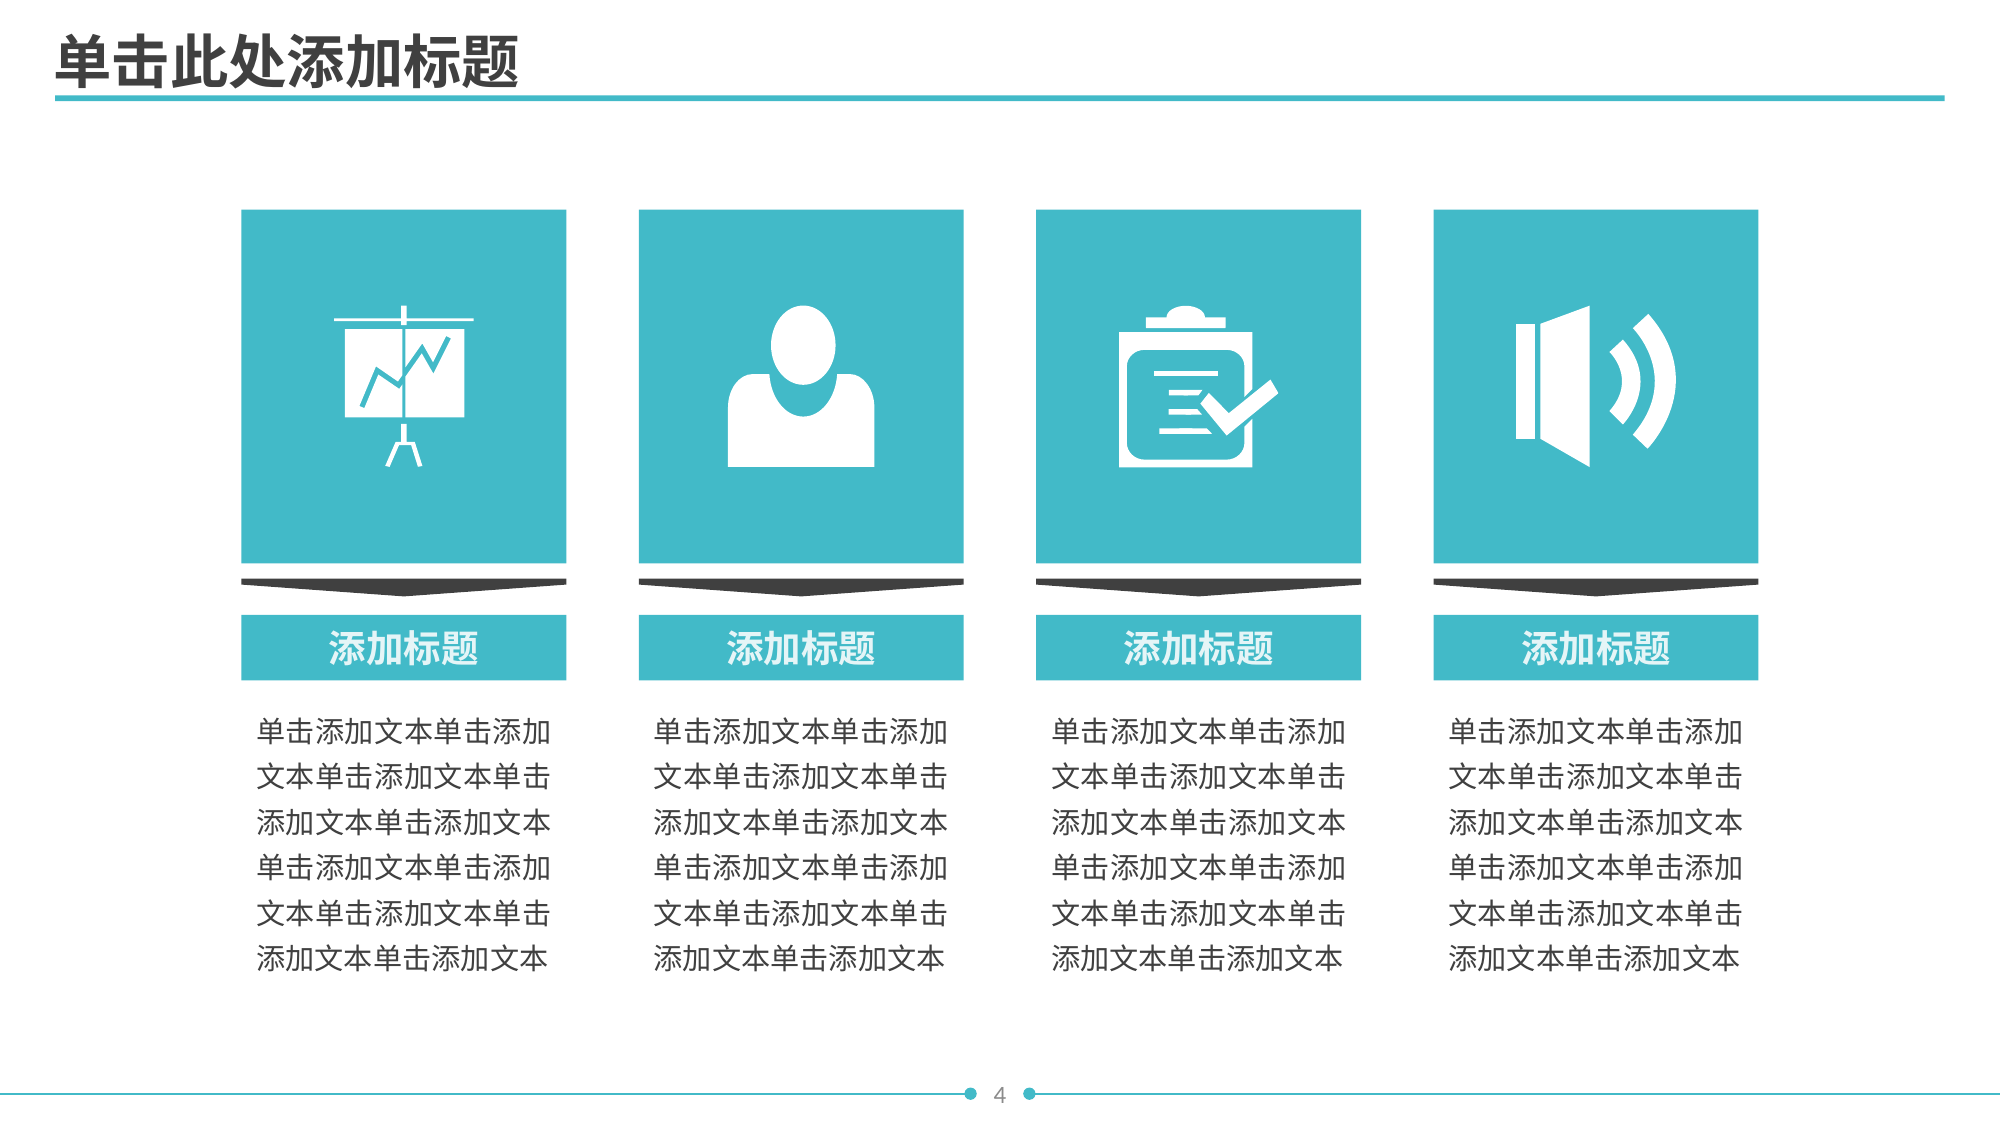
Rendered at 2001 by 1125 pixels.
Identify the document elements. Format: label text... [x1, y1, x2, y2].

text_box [638, 614, 964, 681]
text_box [241, 209, 567, 564]
text_box [1432, 577, 1760, 598]
slide_number 4 [774, 1063, 1225, 1124]
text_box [241, 614, 567, 681]
text_box 单击添加文本单击添加文本单击添加文本单击添加文本单击添加文本单击添加文本单击添加文本单击添加文本单击添加文本单击添加文本 [638, 695, 964, 983]
text_box 单击此处添加标题 [39, 26, 1174, 104]
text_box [1036, 614, 1362, 681]
text_box 单击添加文本单击添加文本单击添加文本单击添加文本单击添加文本单击添加文本单击添加文本单击添加文本单击添加文本单击添加文本 [1433, 695, 1759, 983]
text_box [1433, 209, 1759, 564]
text_box [637, 577, 965, 598]
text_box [1036, 209, 1362, 564]
text_box [1035, 577, 1363, 598]
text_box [638, 209, 964, 564]
text_box [240, 577, 568, 598]
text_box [1433, 614, 1759, 681]
text_box 单击添加文本单击添加文本单击添加文本单击添加文本单击添加文本单击添加文本单击添加文本单击添加文本单击添加文本单击添加文本 [241, 695, 567, 983]
text_box 单击添加文本单击添加文本单击添加文本单击添加文本单击添加文本单击添加文本单击添加文本单击添加文本单击添加文本单击添加文本 [1036, 695, 1362, 983]
